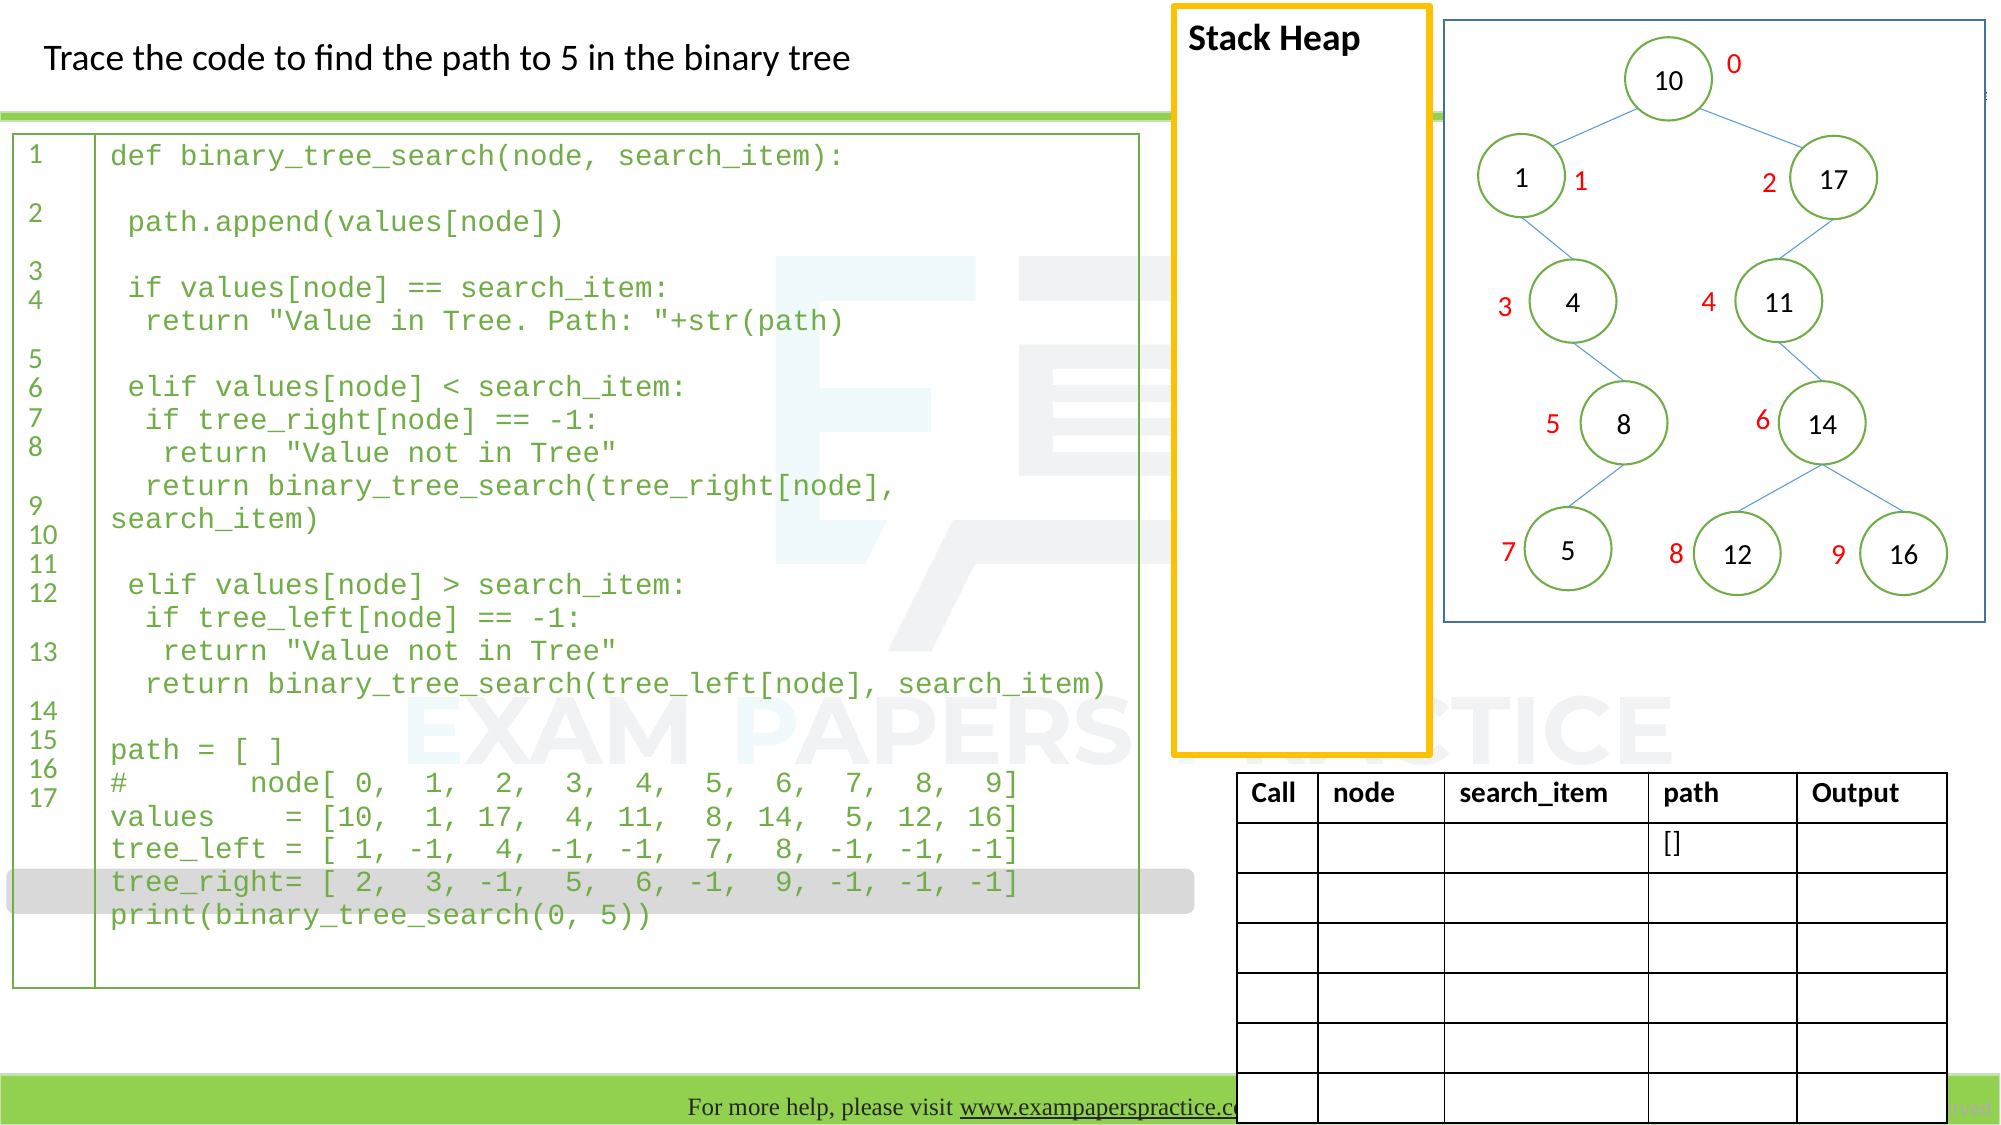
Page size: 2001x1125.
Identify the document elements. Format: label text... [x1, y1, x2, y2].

table_cell [1649, 1024, 1796, 1072]
table_header search_item [1445, 774, 1648, 822]
table_header 1 2 3 4 5 6 7 8 9 10 11 12 13 14 15 16 17 [14, 135, 94, 987]
table_cell [1238, 1074, 1317, 1122]
table_cell [1319, 924, 1444, 972]
table_cell [1798, 824, 1946, 872]
table_cell [1445, 1024, 1648, 1072]
table_header Output [1798, 774, 1946, 822]
table_cell [1238, 874, 1317, 922]
text_box [6, 869, 12, 914]
text_box Stack Heap [1173, 5, 1430, 756]
table_cell [1238, 824, 1317, 872]
text_box [1140, 868, 1195, 914]
table_cell [] [1649, 824, 1796, 872]
table_cell [1319, 1024, 1444, 1072]
table_cell [1319, 824, 1444, 872]
table_cell [1798, 874, 1946, 922]
table_cell [1649, 874, 1796, 922]
table_cell [1649, 974, 1796, 1022]
table_cell [1319, 974, 1444, 1022]
table_header def binary_tree_search(node, search_item): path.append(values[node]) if values[node] == search_item: return "Value in Tree. Path: "+str(path) elif values[node] < search_item: if tree_right[node] == -1: return "Value not in Tree" return binary_tree_search(tree_right[node], search_item) elif values[node] > search_item: if tree_left[node] == -1: return "Value not in Tree" return binary_tree_search(tree_left[node], search_item) path = [ ] # node[ 0, 1, 2, 3, 4, 5, 6, 7, 8, 9] values = [10, 1, 17, 4, 11, 8, 14, 5, 12, 16] tree_left = [ 1, -1, 4, -1, -1, 7, 8, -1, -1, -1] tree_right= [ 2, 3, -1, 5, 6, -1, 9, -1, -1, -1] print(binary_tree_search(0, 5)) [96, 135, 1138, 987]
table_cell [1445, 874, 1648, 922]
table_cell [1445, 974, 1648, 1022]
table_cell [1798, 1024, 1946, 1072]
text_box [1443, 20, 1985, 623]
table_cell [1238, 974, 1317, 1022]
table_header Call [1238, 774, 1317, 822]
table_header node [1319, 774, 1444, 822]
table_cell [1319, 874, 1444, 922]
table_cell [1798, 1074, 1946, 1122]
text_box Trace the code to find the path to 5 in the binary tree [28, 25, 1072, 86]
table_cell [1238, 1024, 1317, 1072]
table_header path [1649, 774, 1796, 822]
table_cell [1445, 1074, 1648, 1122]
table_cell [1798, 974, 1946, 1022]
table_cell [1798, 924, 1946, 972]
table_cell [1649, 1074, 1796, 1122]
table_cell [1649, 924, 1796, 972]
table_cell [1319, 1074, 1444, 1122]
table_cell [1238, 924, 1317, 972]
table_cell [1445, 924, 1648, 972]
table_cell [1445, 824, 1648, 872]
